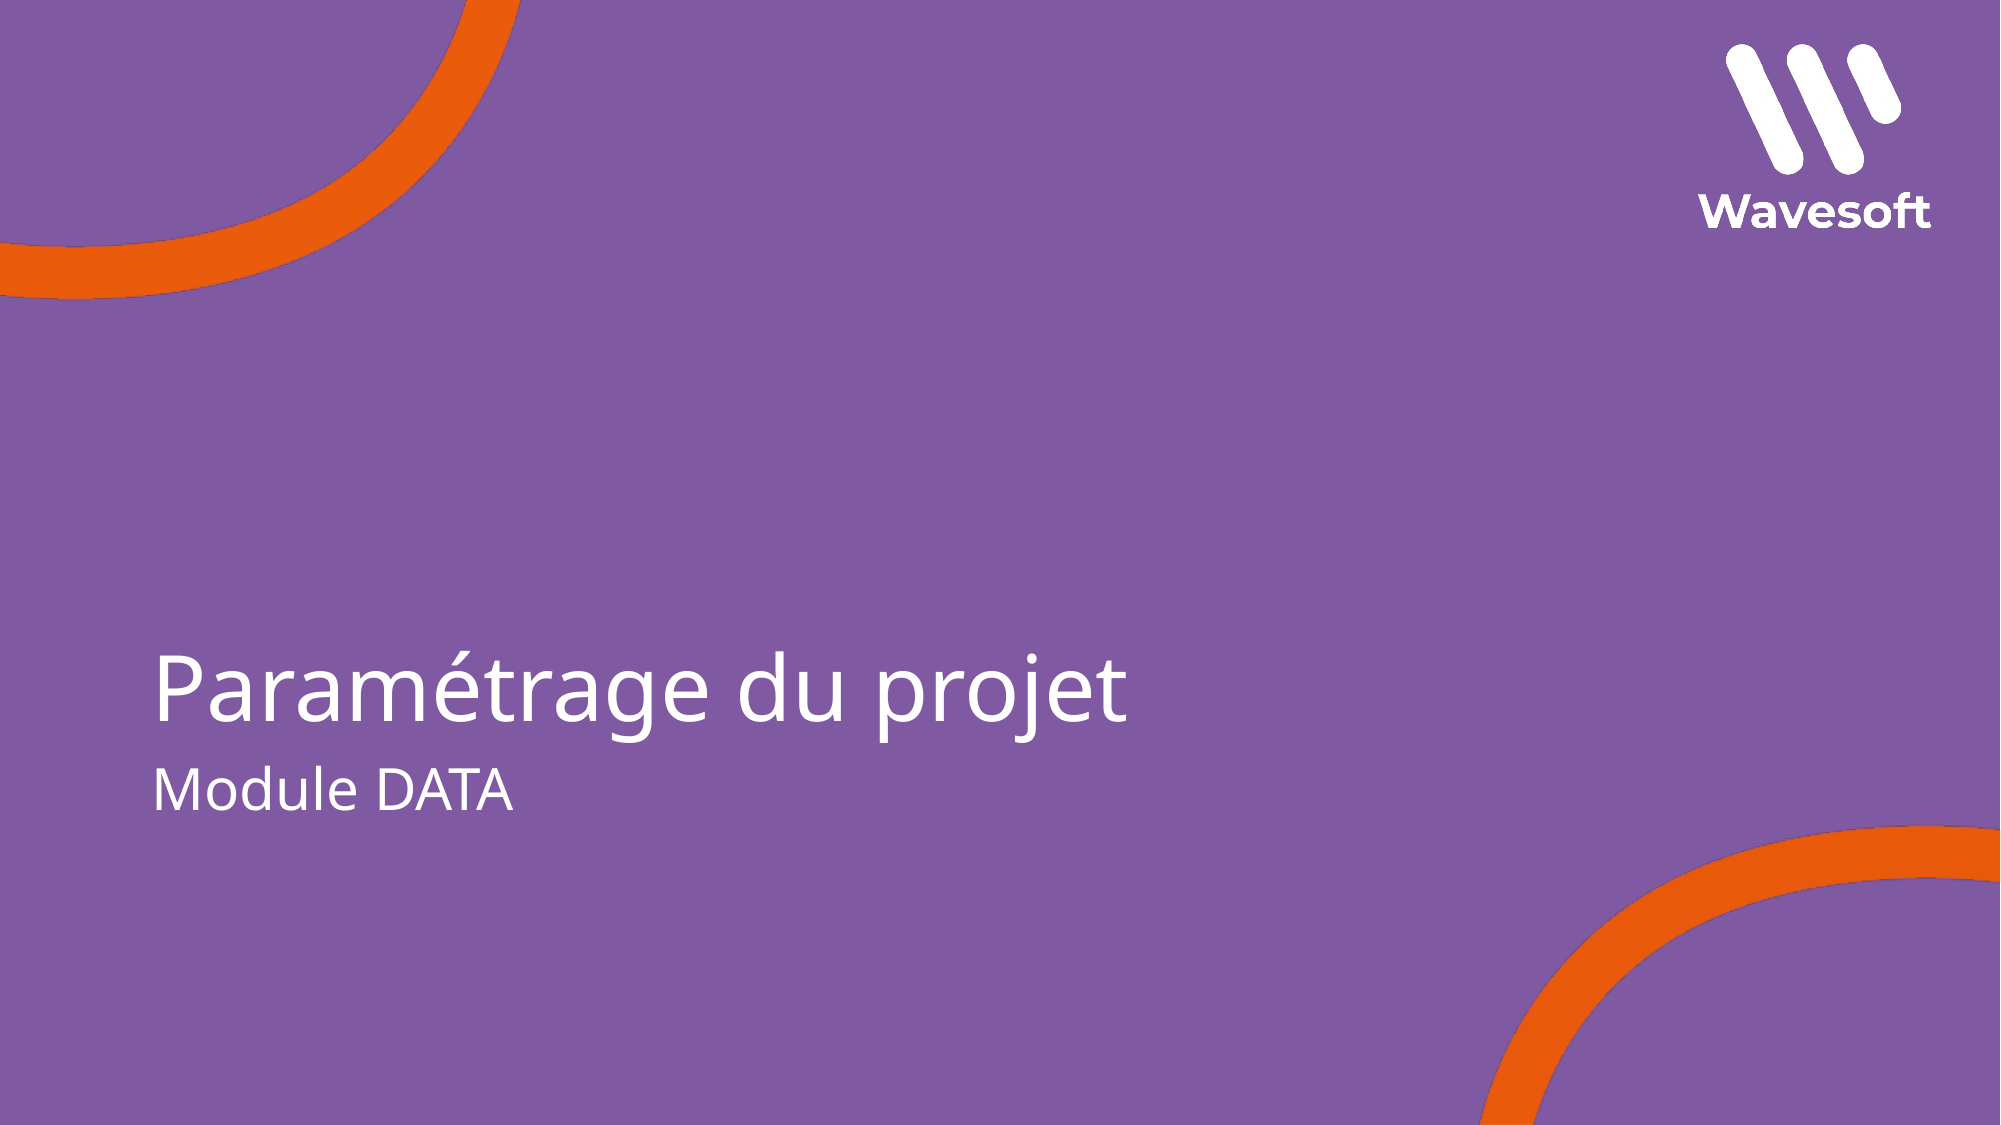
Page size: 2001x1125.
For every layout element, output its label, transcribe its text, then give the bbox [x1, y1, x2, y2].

picture [1643, 0, 1984, 281]
picture [0, 0, 532, 310]
list Module DATA [136, 752, 1862, 999]
title Paramétrage du projet [136, 280, 1862, 749]
picture [1469, 816, 2000, 1124]
